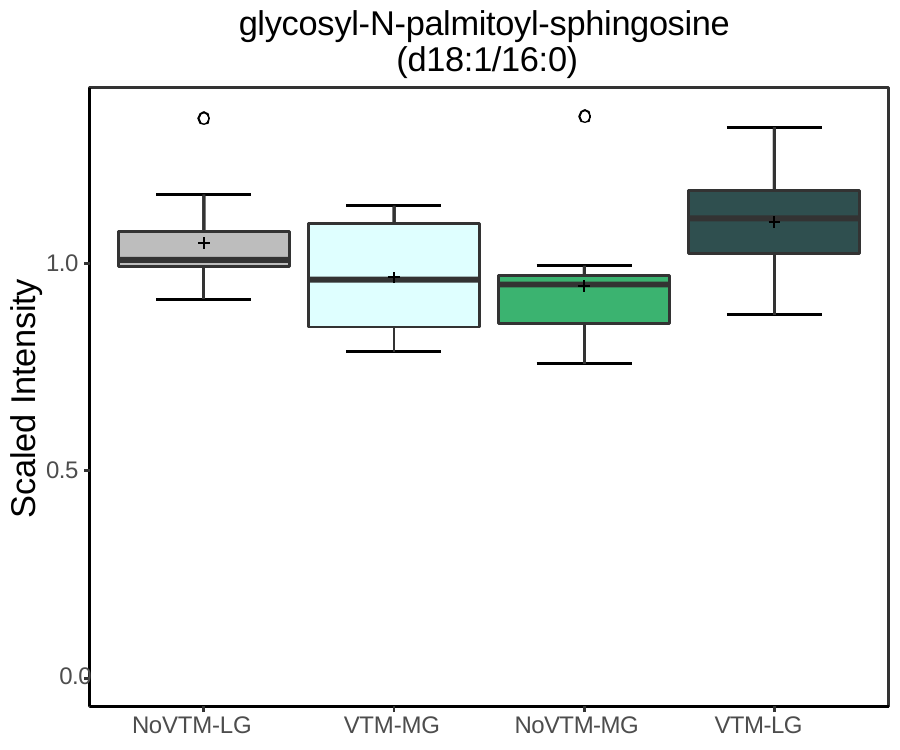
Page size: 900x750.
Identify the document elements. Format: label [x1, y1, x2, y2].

text_box [83, 86, 891, 738]
slide_number [130, 713, 257, 750]
title [130, 0, 770, 86]
footer [57, 661, 95, 750]
text_box [1, 245, 82, 521]
